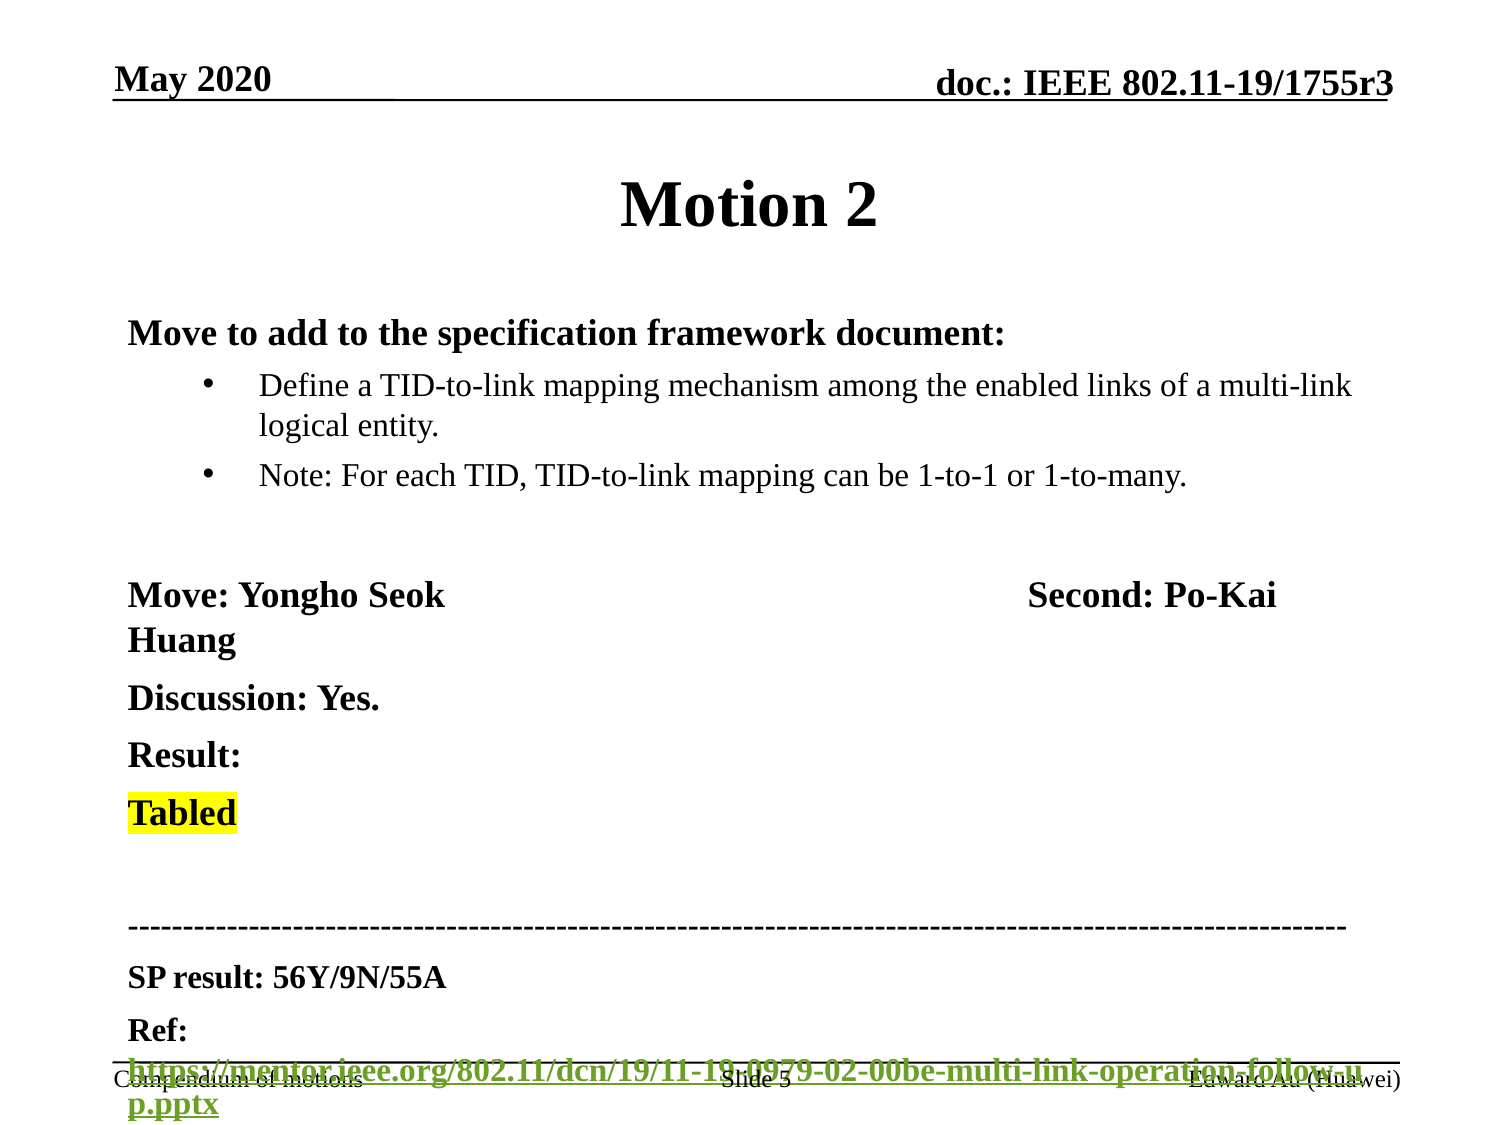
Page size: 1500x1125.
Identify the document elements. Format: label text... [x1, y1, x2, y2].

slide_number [114, 54, 423, 100]
title Motion 2 [112, 112, 1388, 288]
slide_number Slide 5 [712, 1061, 800, 1123]
footer Edward Au (Huawei) [878, 1061, 1402, 1093]
list Move to add to the specification framework document: Define a TID-to-link mapping mechanism among the enabled links of a multi-link logical entity. Note: For each TID, TID-to-link mapping can be 1-to-1 or 1-to-many. Move: Yongho Seok Second: Po-Kai Huang Discussion: Yes. Result: Tabled --------------------------------------------------------------------------------------------------------------- SP result: 56Y/9N/55A Ref: https://mentor.ieee.org/802.11/dcn/19/11-19-0979-02-00be-multi-link-operation-follow-up.pptx [112, 299, 1388, 1063]
